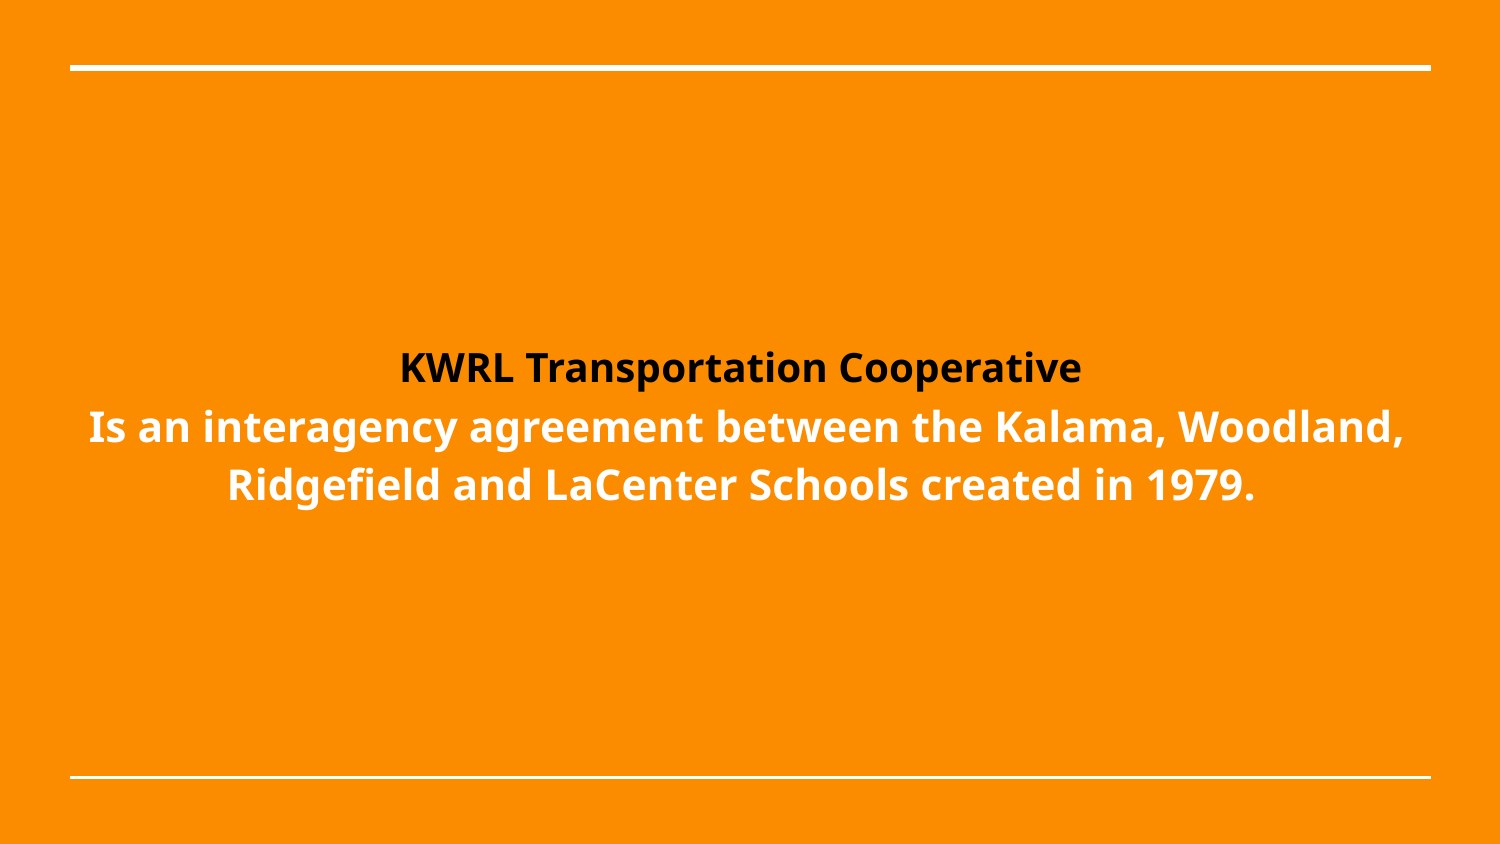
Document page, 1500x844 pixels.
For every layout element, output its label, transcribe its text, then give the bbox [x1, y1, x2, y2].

title KWRL Transportation Cooperative Is an interagency agreement between the Kalama, Woodland, Ridgefield and LaCenter Schools created in 1979. [66, 296, 1428, 550]
